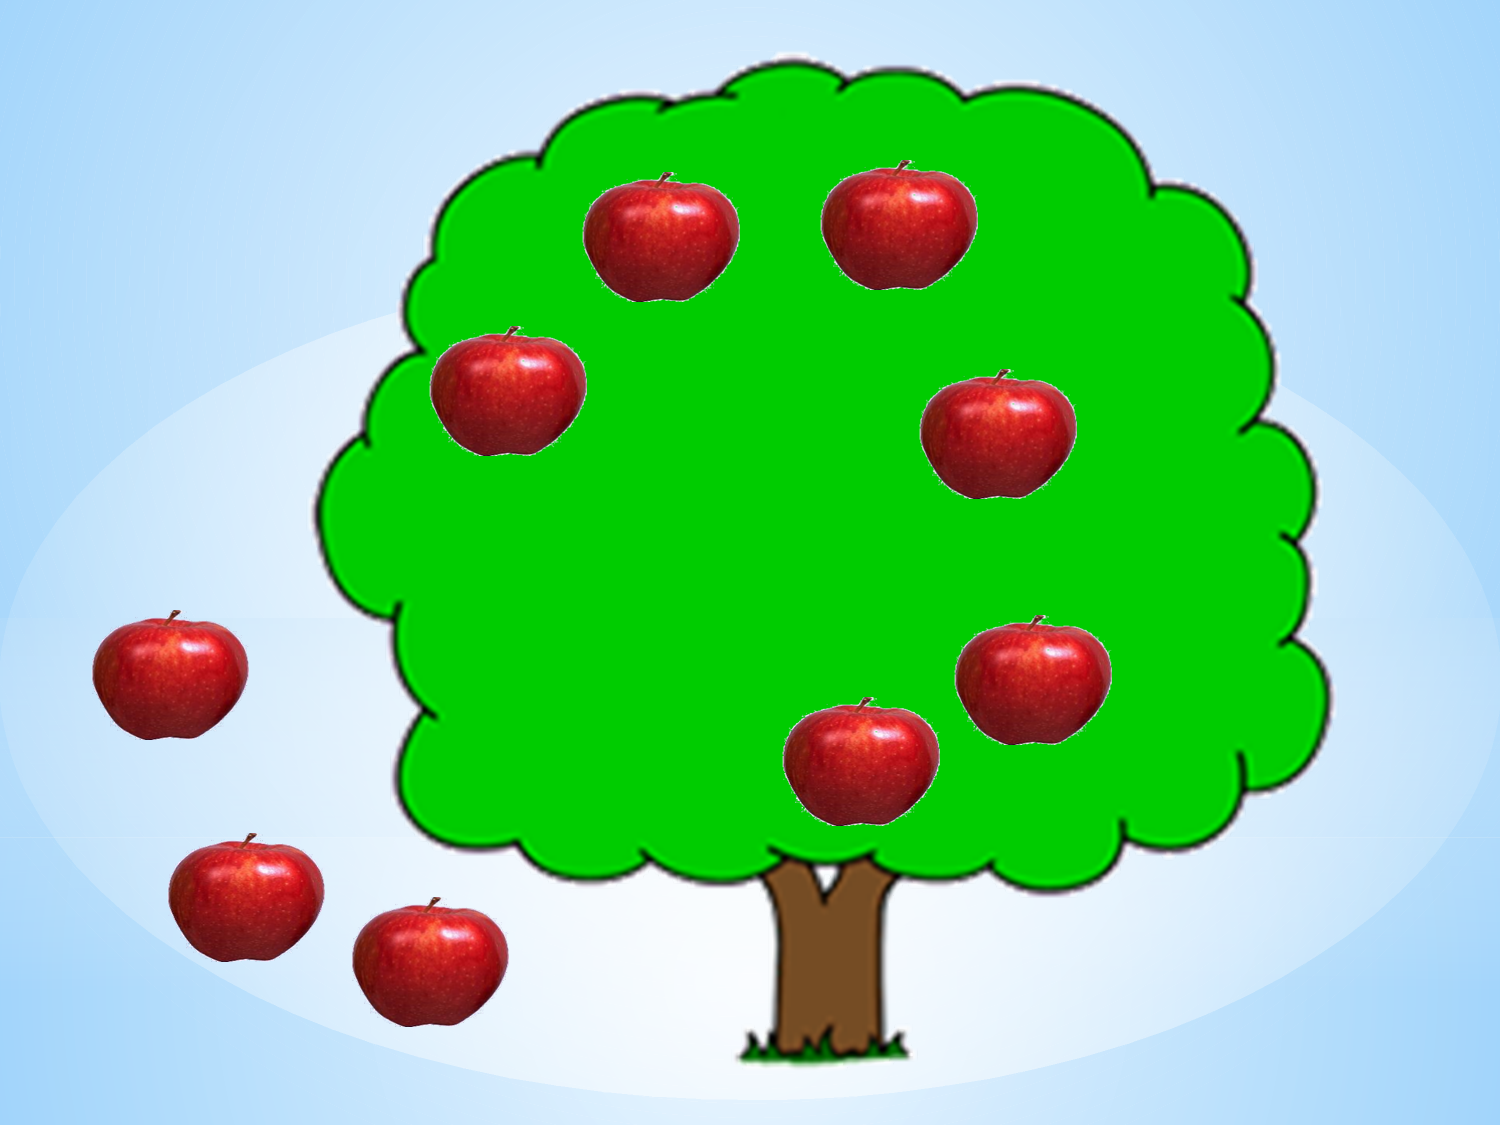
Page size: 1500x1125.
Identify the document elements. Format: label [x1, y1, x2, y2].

picture [86, 34, 1400, 1092]
